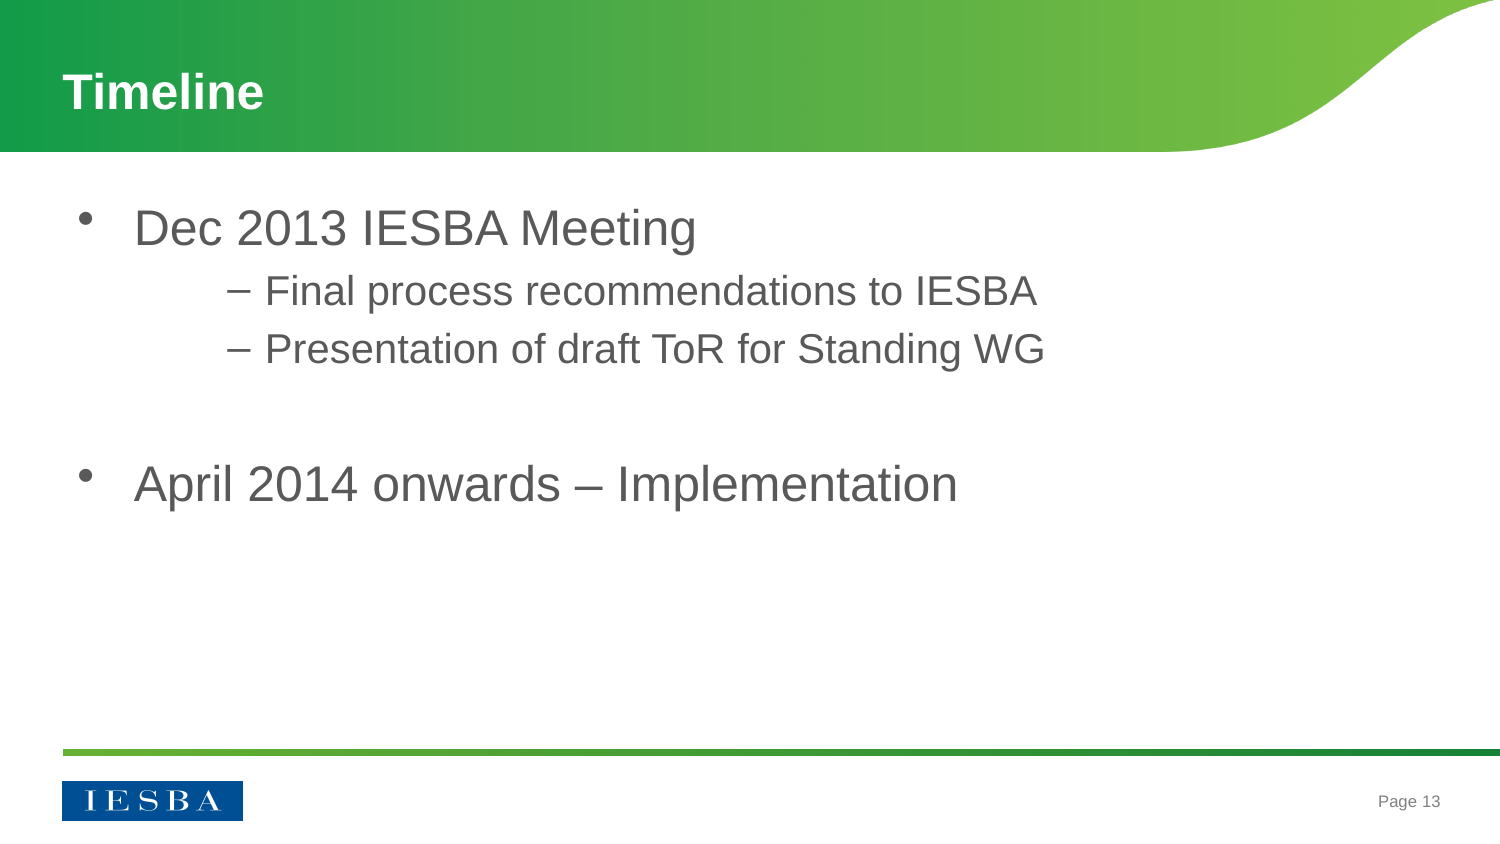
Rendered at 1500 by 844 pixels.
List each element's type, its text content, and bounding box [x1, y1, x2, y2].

picture [62, 781, 243, 821]
title Timeline [62, 56, 1300, 122]
picture [0, 0, 1497, 152]
list Dec 2013 IESBA Meeting Final process recommendations to IESBA Presentation of draft ToR for Standing WG April 2014 onwards – Implementation [62, 187, 1450, 694]
